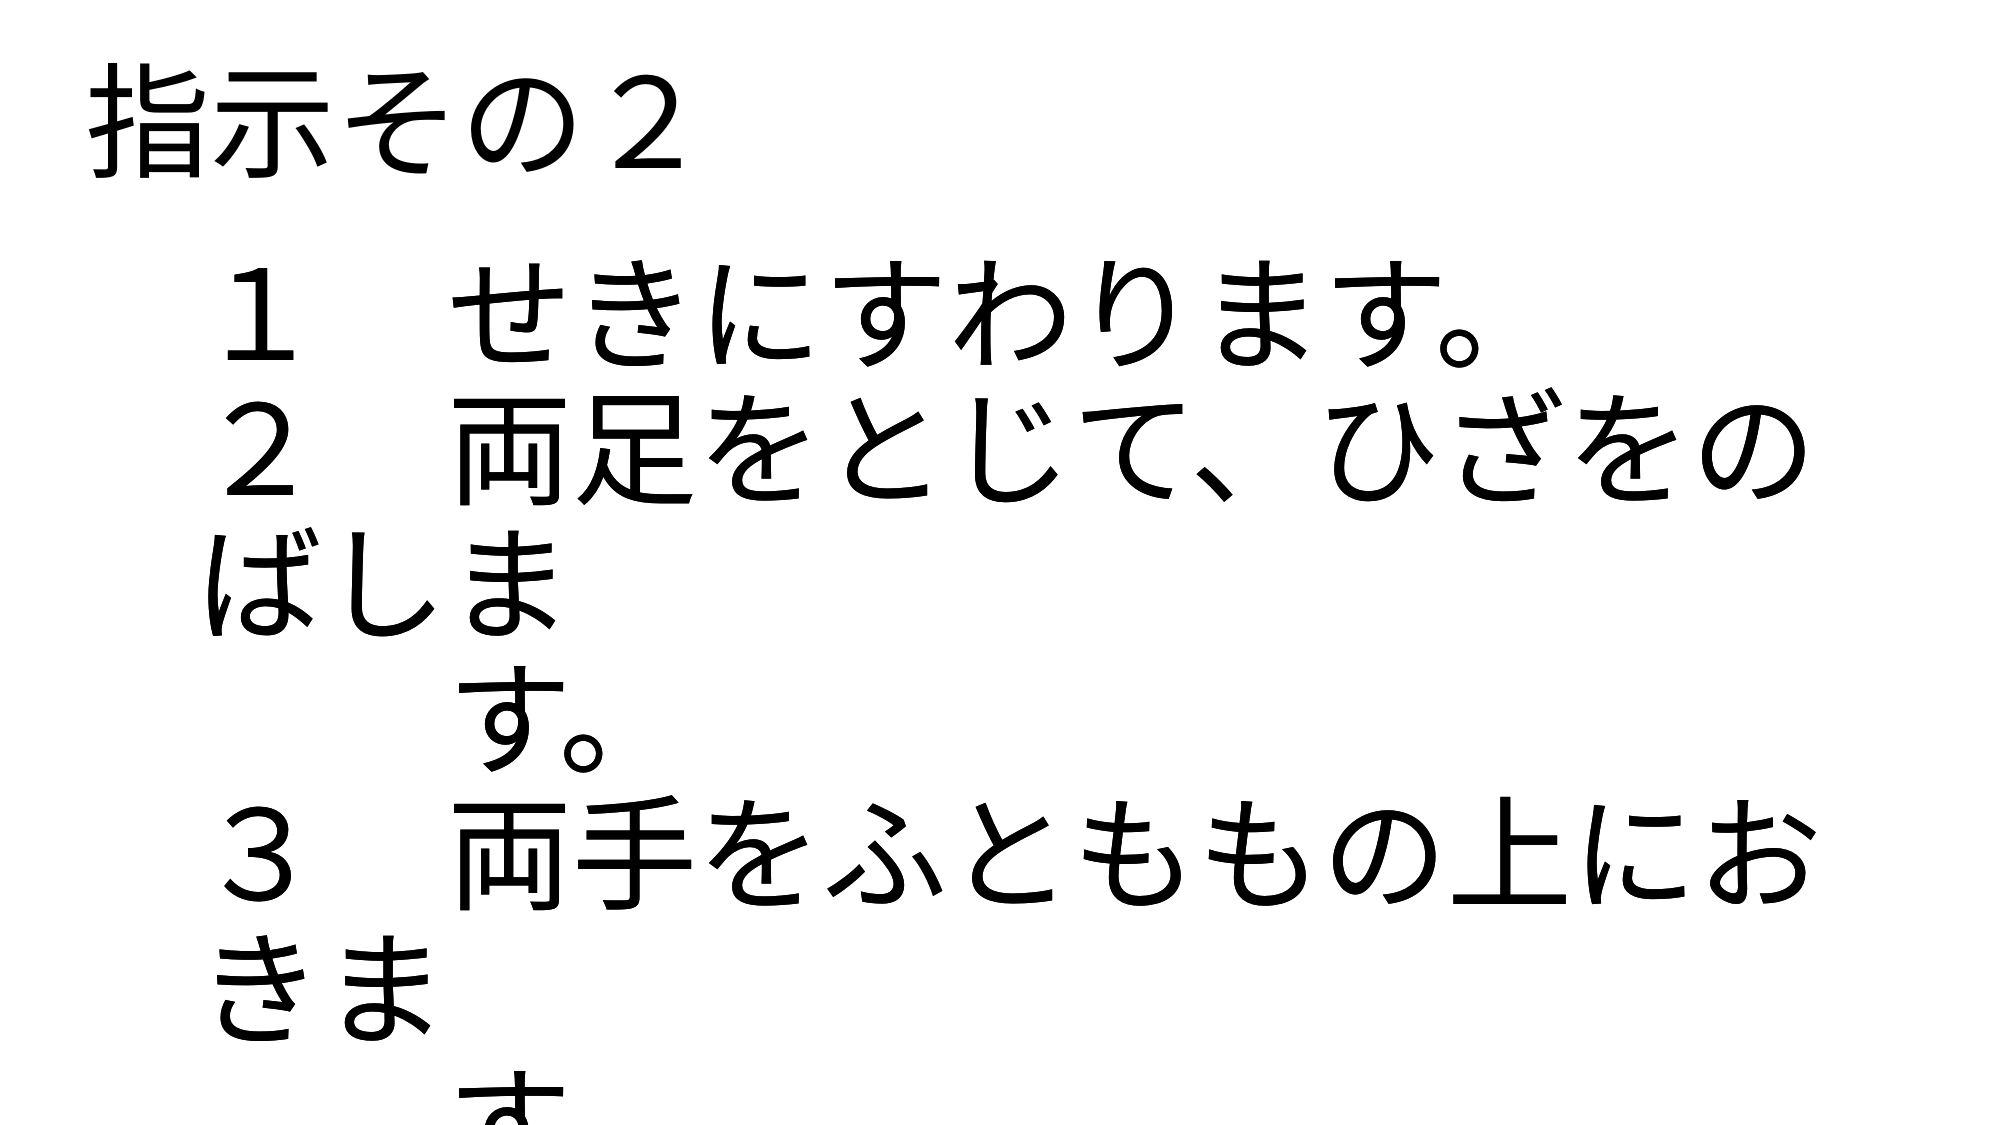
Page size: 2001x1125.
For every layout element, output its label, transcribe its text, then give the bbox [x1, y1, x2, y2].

text_box 指示その２ [70, 35, 1207, 201]
text_box １ せきにすわります。 ２ 両足をとじて、ひざをのばしま す。 ３ 両手をふとももの上におきま す。 [182, 245, 1889, 958]
